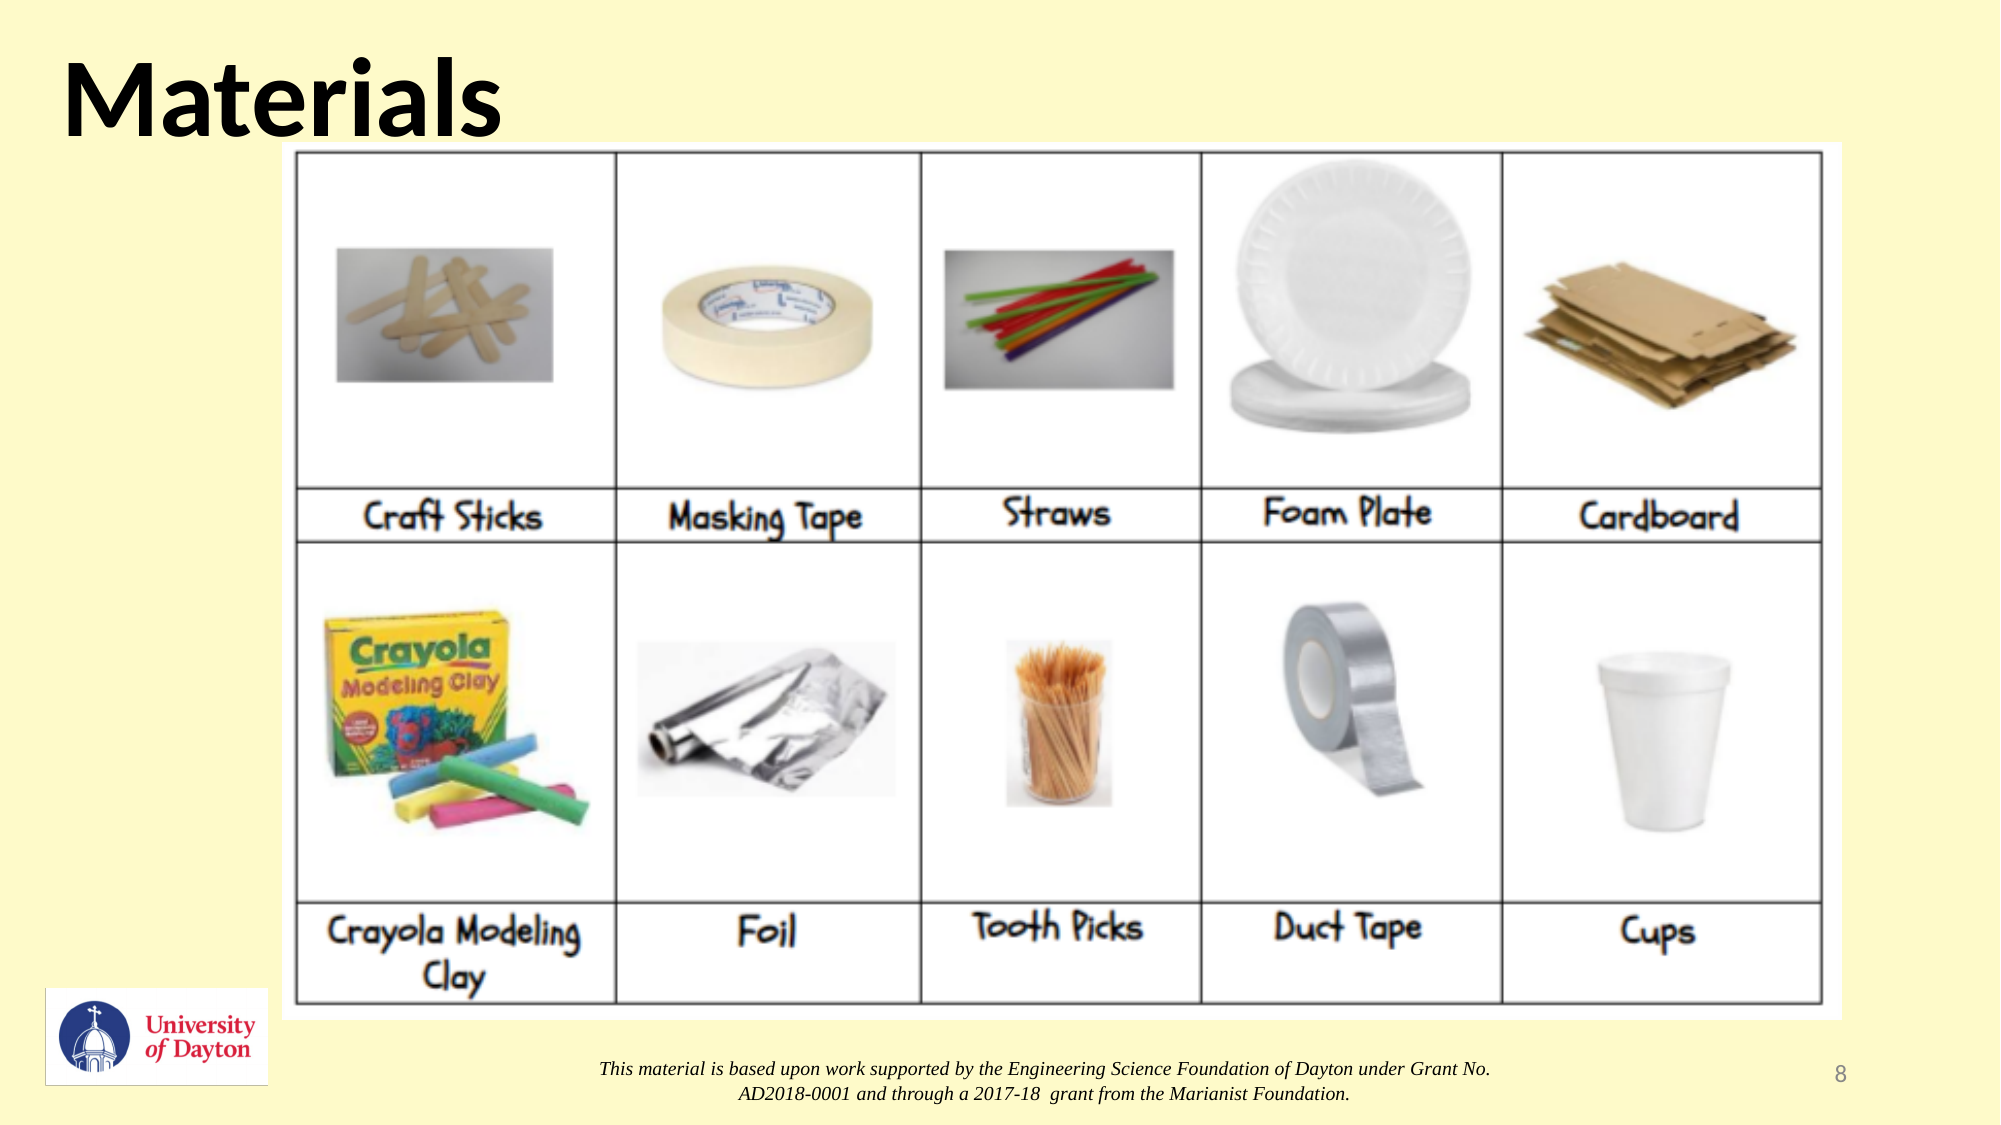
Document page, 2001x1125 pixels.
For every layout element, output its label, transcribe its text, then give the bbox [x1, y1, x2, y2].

picture [5, 142, 1842, 1125]
title Materials [46, 16, 1772, 183]
